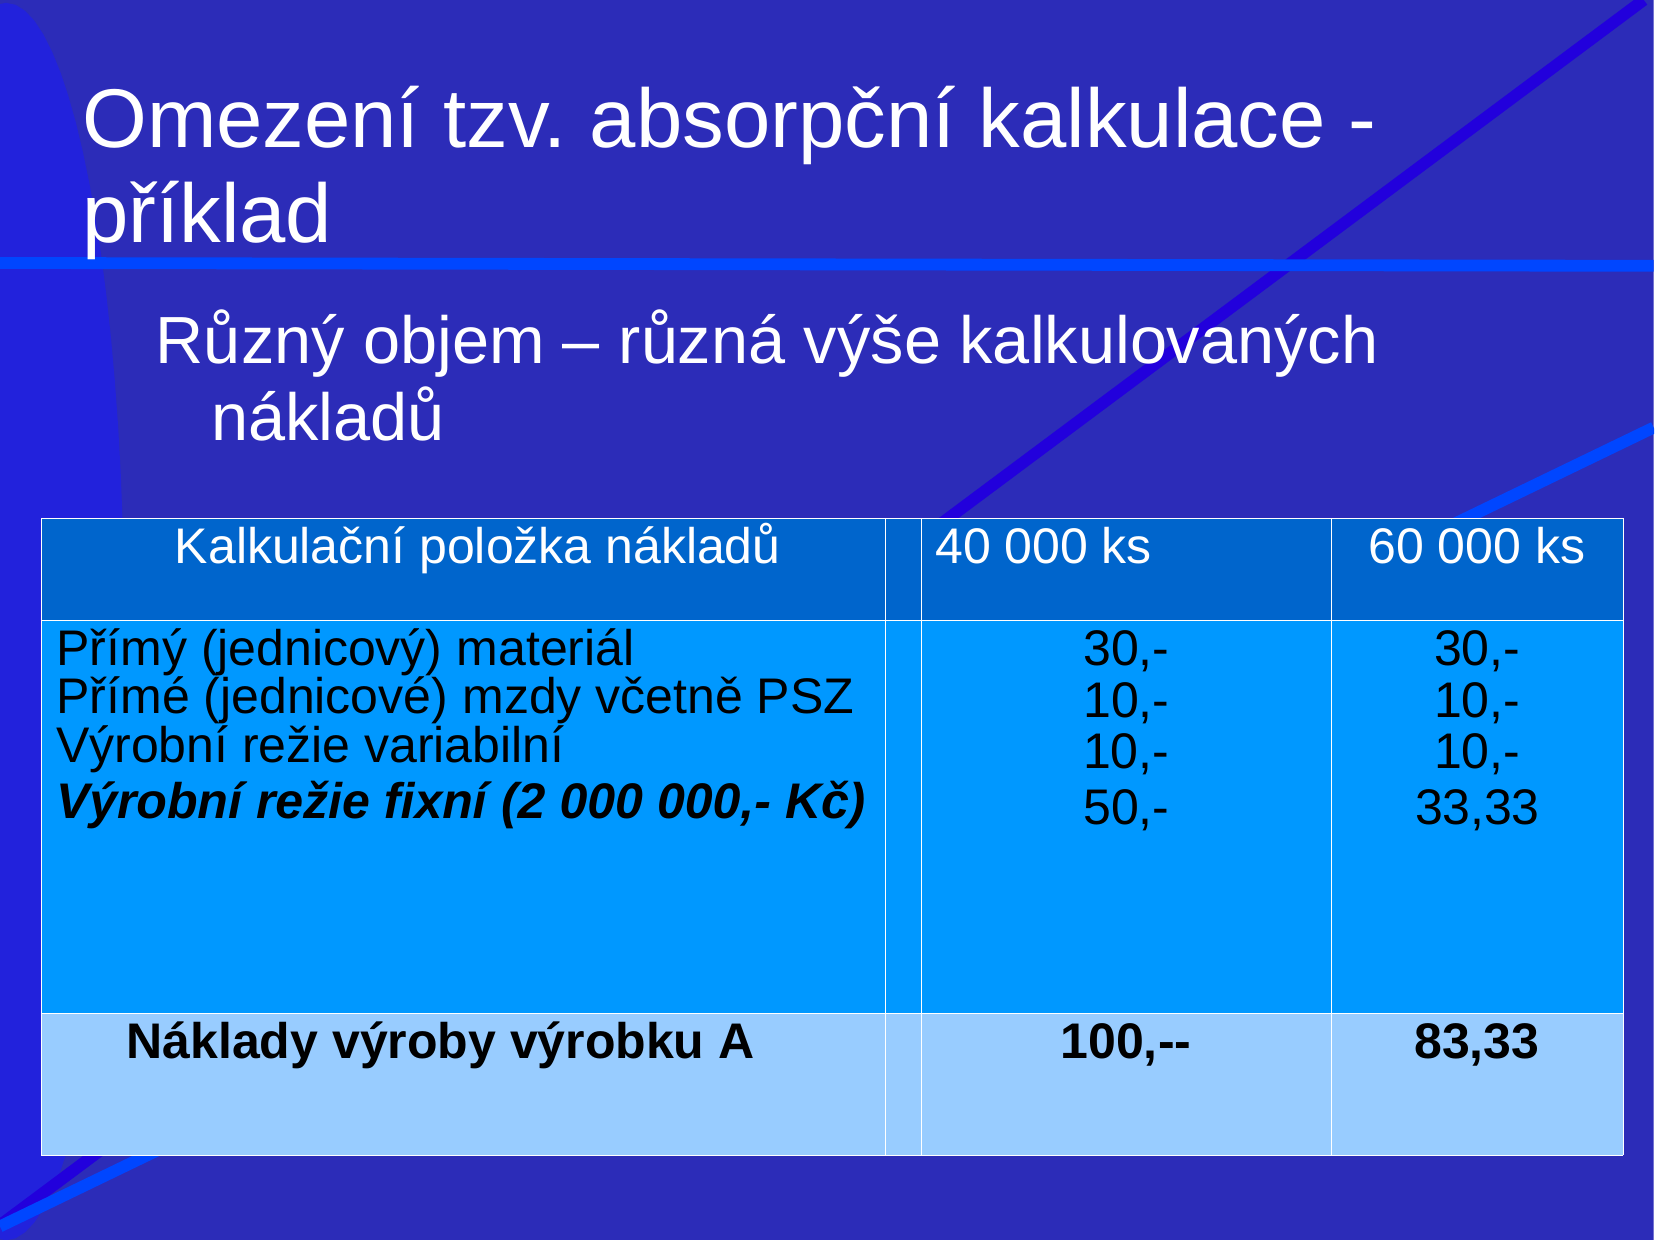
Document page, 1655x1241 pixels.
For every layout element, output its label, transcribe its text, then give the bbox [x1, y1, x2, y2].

table_cell 30,- 10,- 10,- 50,- [922, 621, 1331, 1013]
table_header 40 000 ks [922, 519, 1331, 620]
table_cell 30,- 10,- 10,- 33,33 [1332, 621, 1623, 1013]
table_header [886, 519, 921, 620]
table_cell 100,-- [922, 1014, 1331, 1155]
table_header 60 000 ks [1332, 519, 1623, 620]
table_header Kalkulační položka nákladů [42, 519, 885, 620]
text_box Různý objem – různá výše kalkulovaných nákladů [153, 299, 1380, 454]
table_cell [886, 621, 921, 1013]
title Omezení tzv. absorpční kalkulace - příklad [80, 67, 1574, 275]
table_cell 83,33 [1332, 1014, 1623, 1155]
table_cell Náklady výroby výrobku A [42, 1014, 885, 1155]
table_cell Přímý (jednicový) materiál Přímé (jednicové) mzdy včetně PSZ Výrobní režie variabilní Výrobní režie fixní (2 000 000,- Kč) [42, 621, 885, 1013]
table_cell [886, 1014, 921, 1155]
